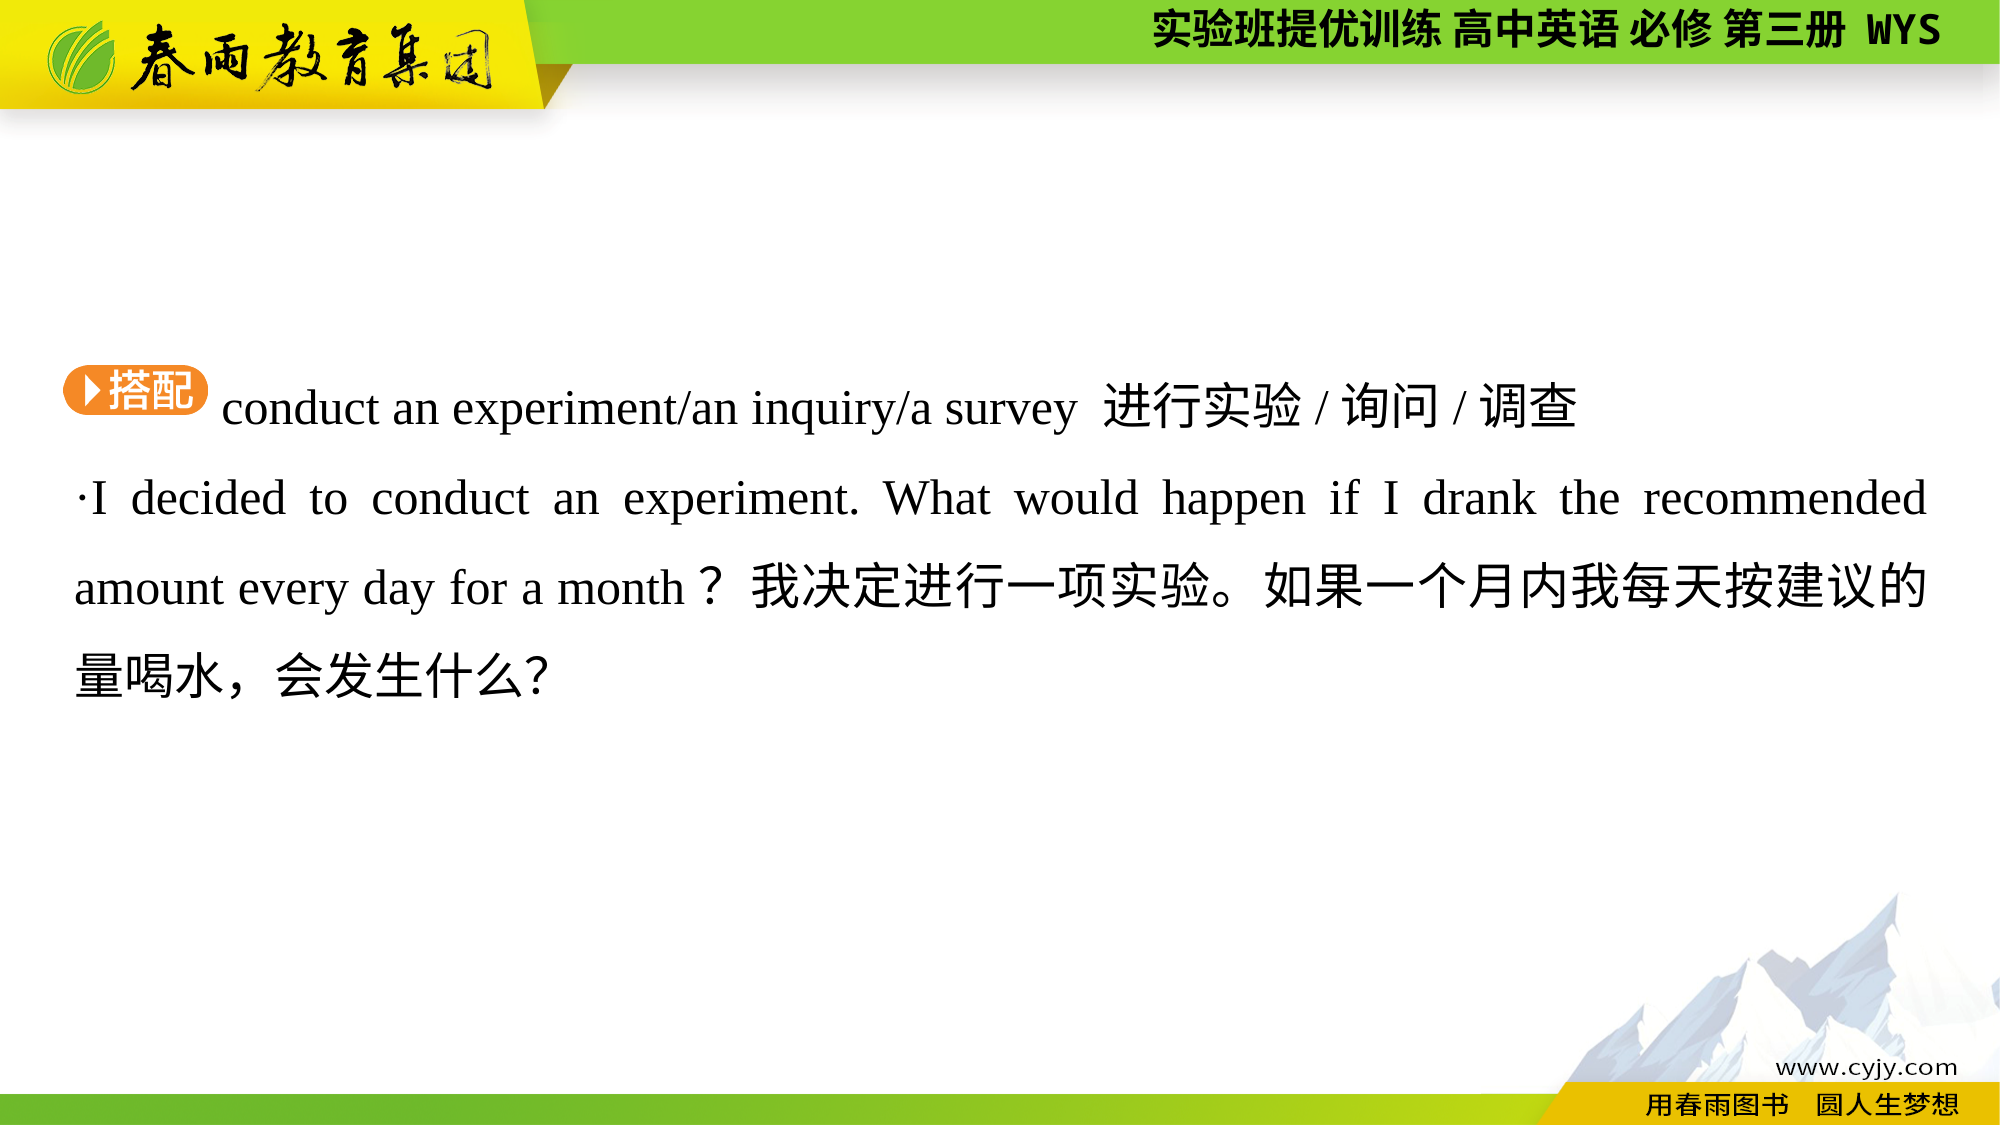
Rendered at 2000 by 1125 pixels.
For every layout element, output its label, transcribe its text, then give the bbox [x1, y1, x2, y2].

list conduct an experiment/an inquiry/a survey 进行实验/询问/调查 ·I decided to conduct an experiment. What would happen if I drank the recommended amount every day for a month？我决定进行一项实验。如果一个月内我每天按建议的量喝水，会发生什么？ [59, 337, 1944, 705]
picture [0, 0, 2000, 1125]
